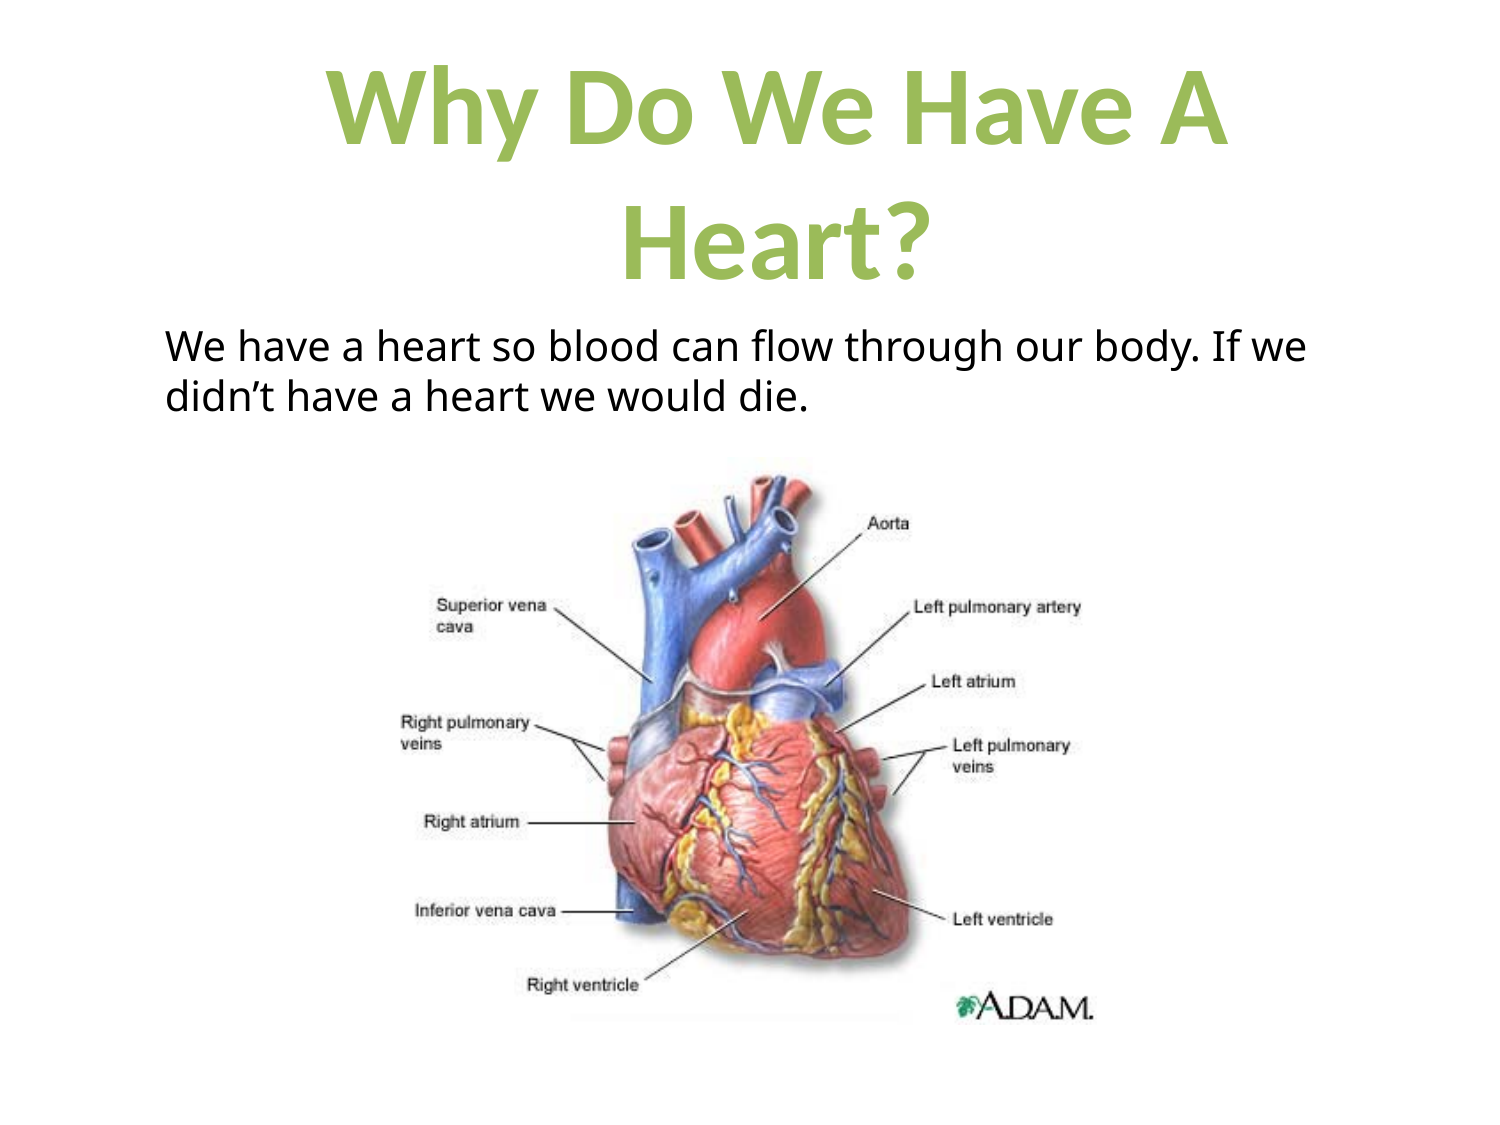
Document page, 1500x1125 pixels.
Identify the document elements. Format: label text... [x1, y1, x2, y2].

text_box We have a heart so blood can flow through our body. If we didn’t have a heart we would die. [149, 312, 1425, 428]
picture [387, 457, 1098, 1026]
text_box Why Do We Have A Heart? [149, 24, 1406, 310]
